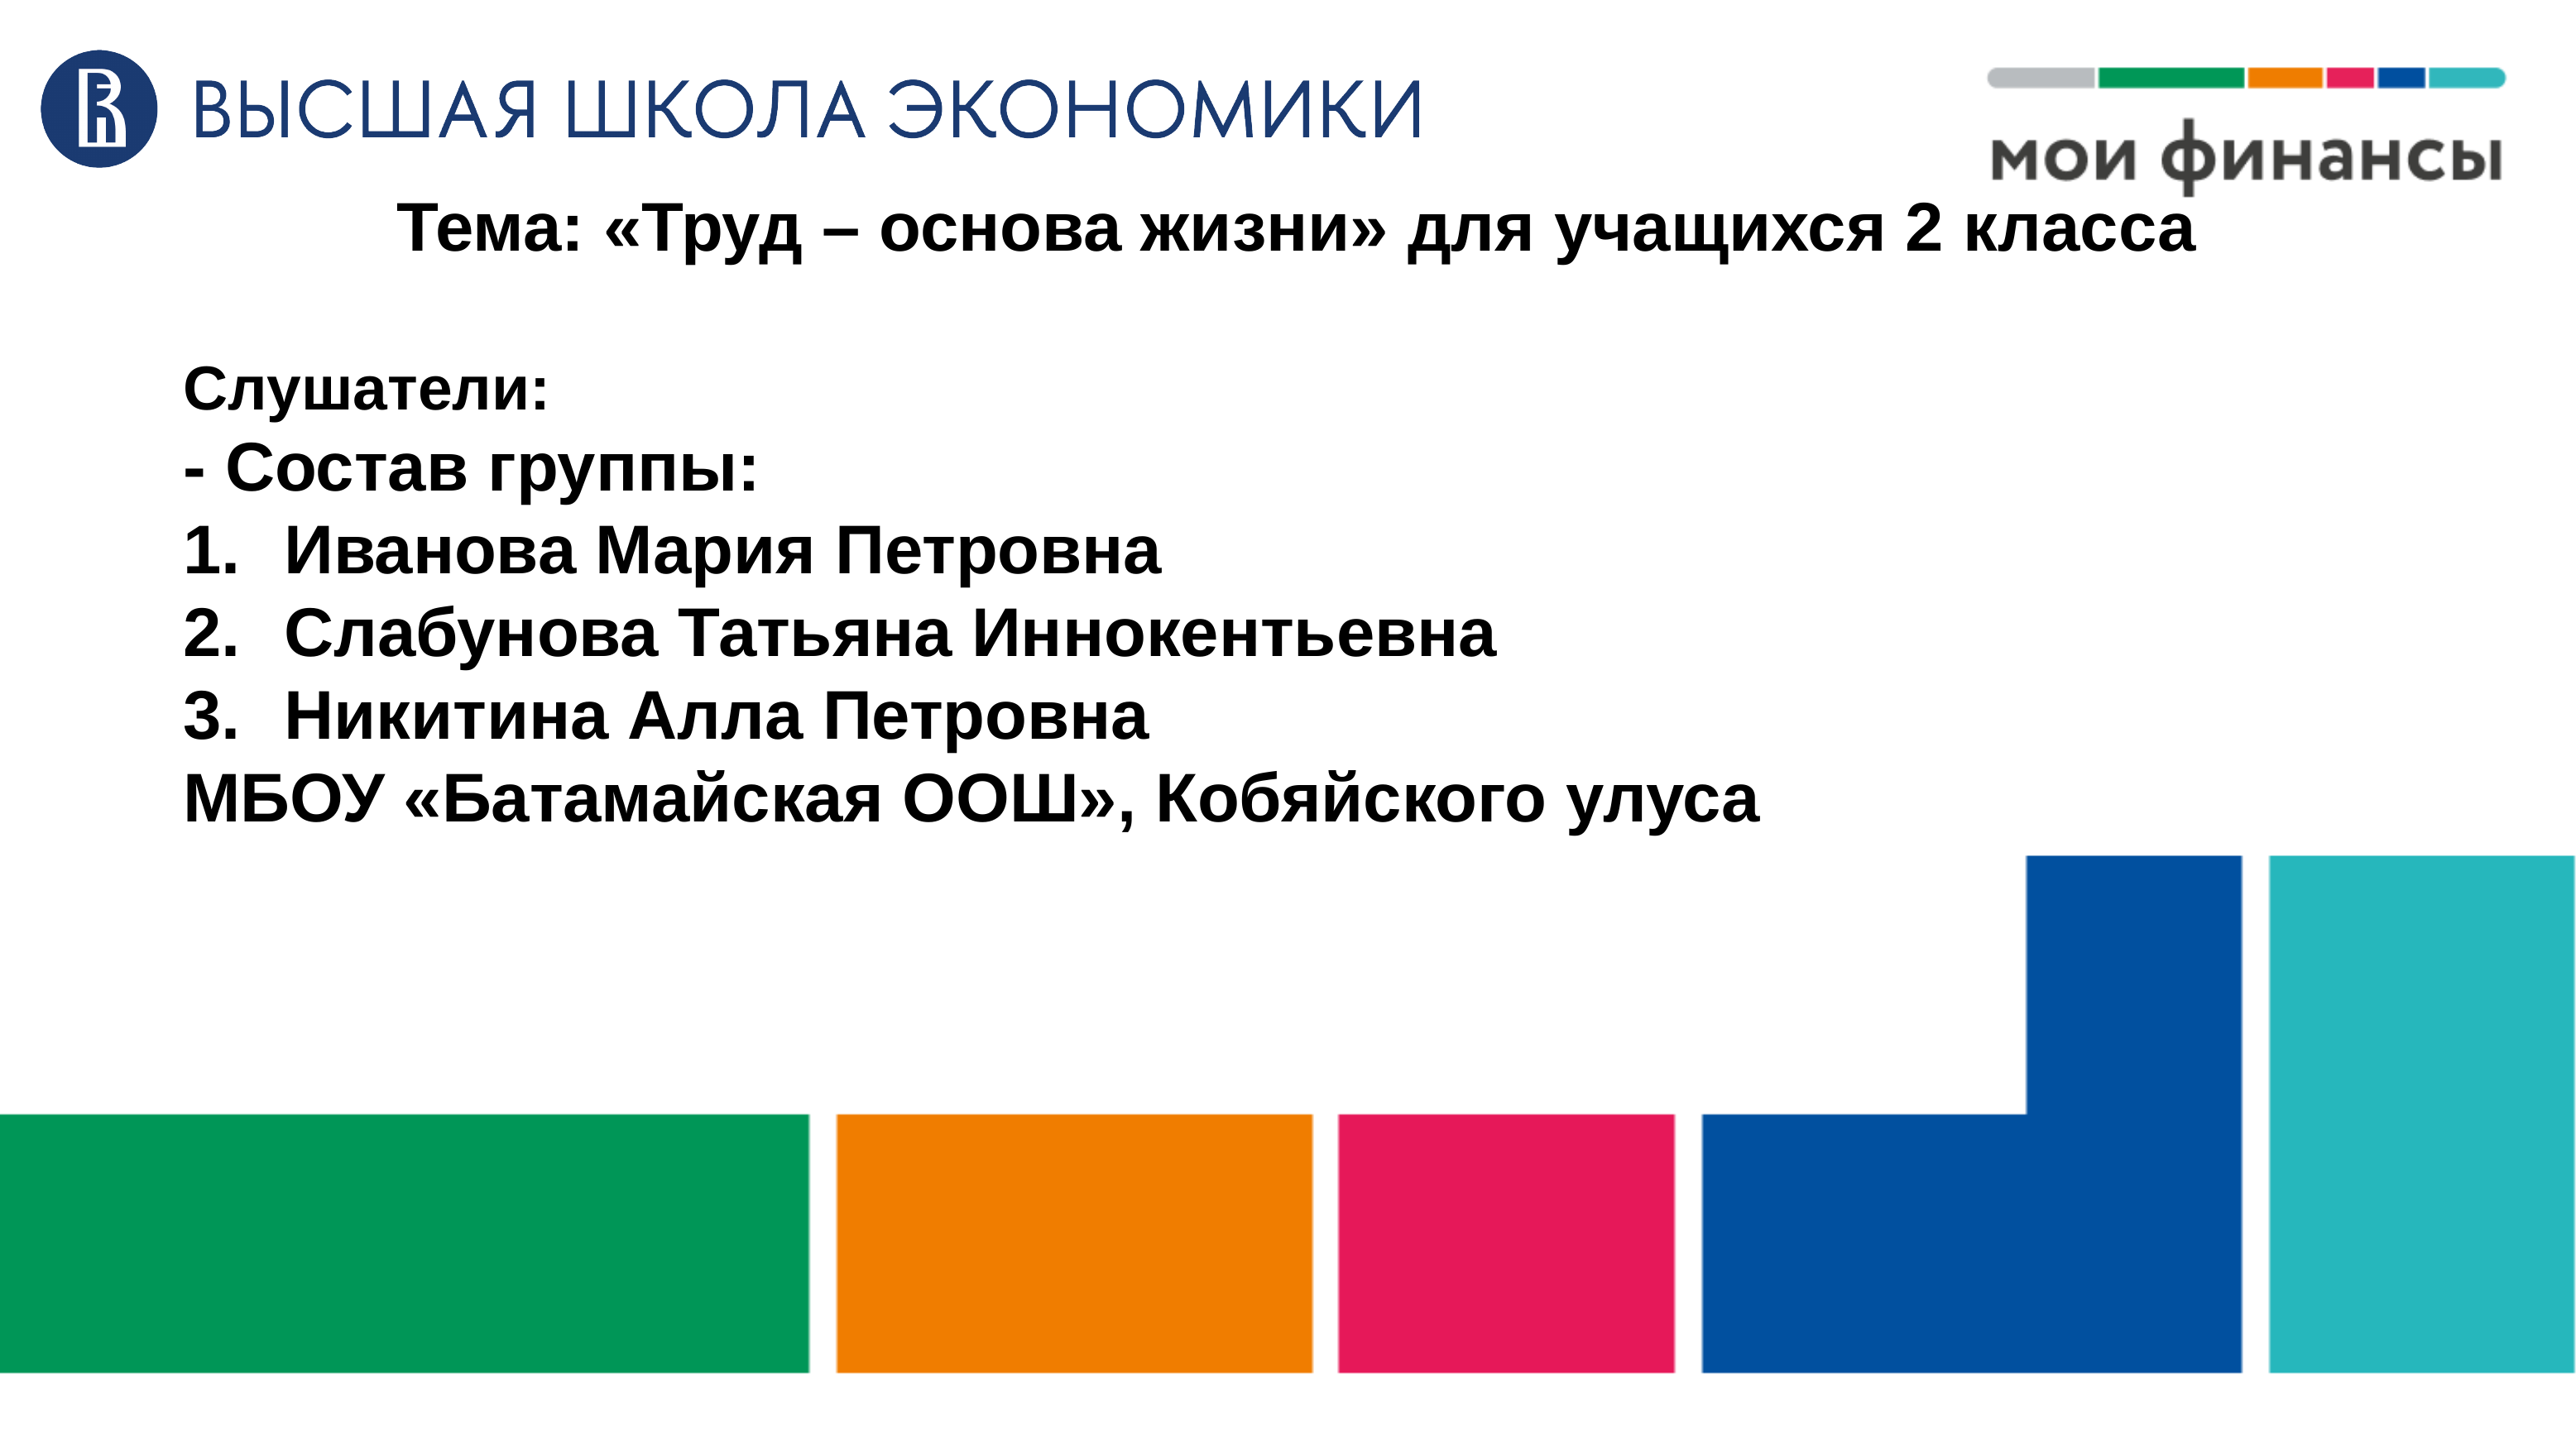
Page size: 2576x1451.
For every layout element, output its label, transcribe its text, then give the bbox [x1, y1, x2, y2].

text_box Тема: «Труд – основа жизни» для учащихся 2 класса Слушатели: - Состав группы: Иванова Мария Петровна Слабунова Татьяна Иннокентьевна Никитина Алла Петровна МБОУ «Батамайская ООШ», Кобяйского улуса [164, 172, 2412, 1176]
picture [0, 0, 2576, 1451]
